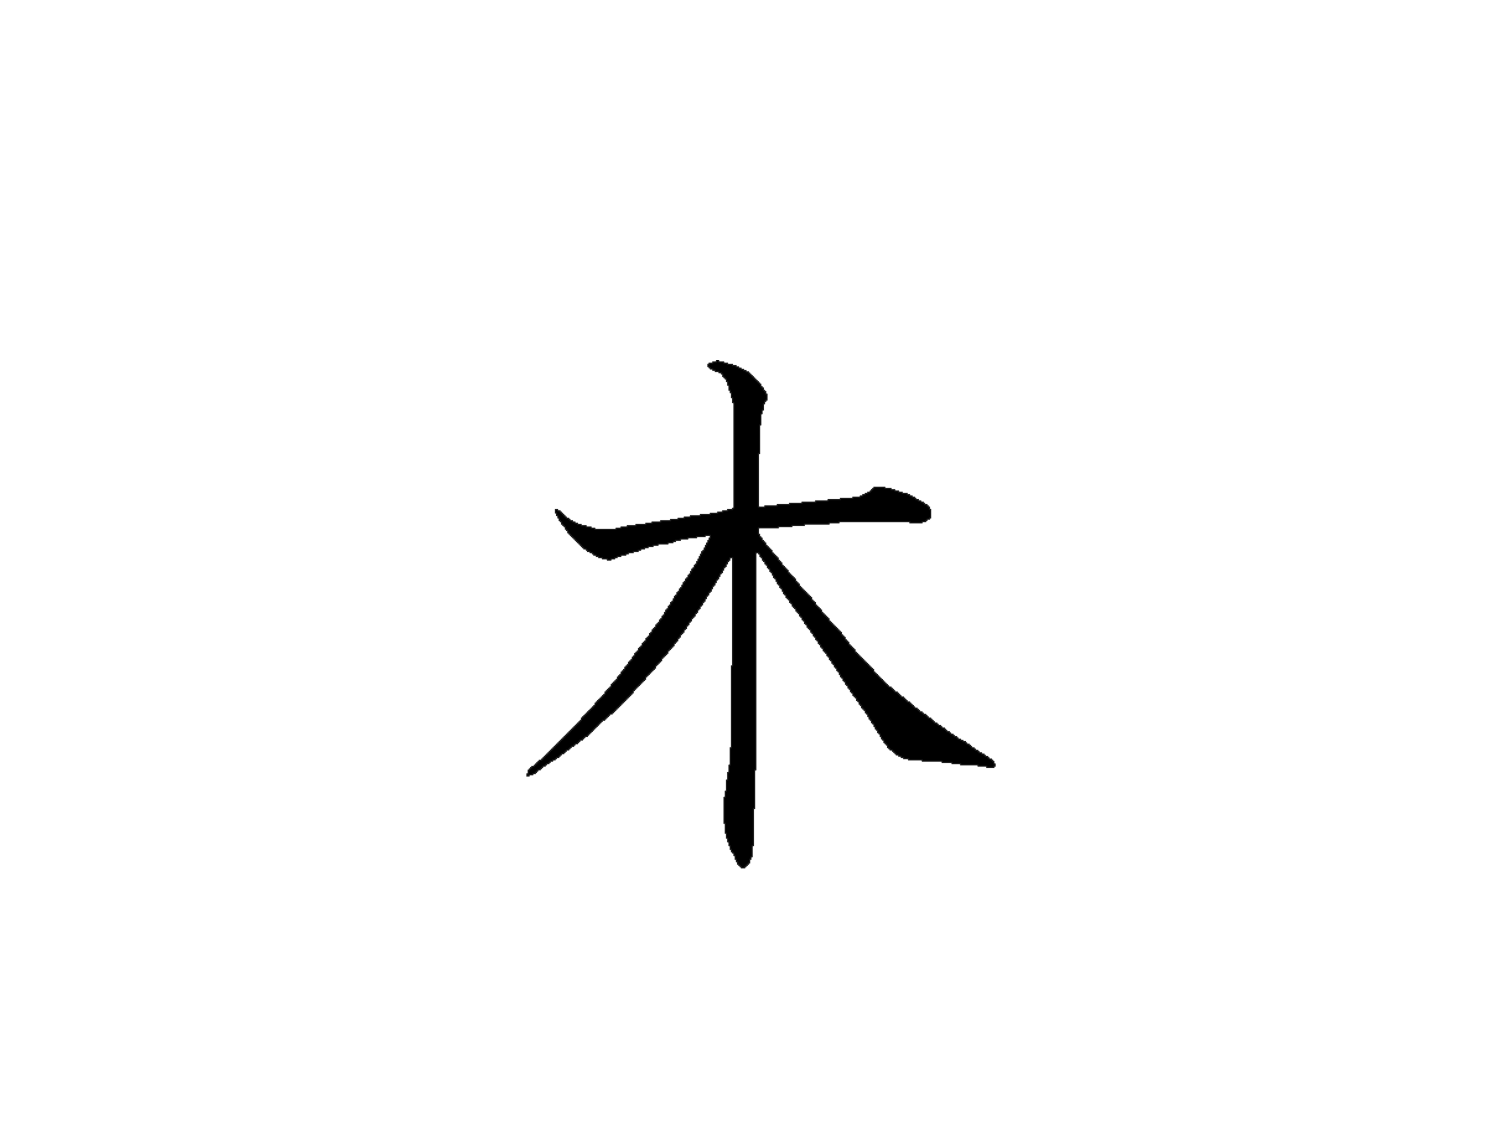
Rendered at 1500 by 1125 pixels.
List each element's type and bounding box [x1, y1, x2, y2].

picture [524, 360, 1002, 876]
